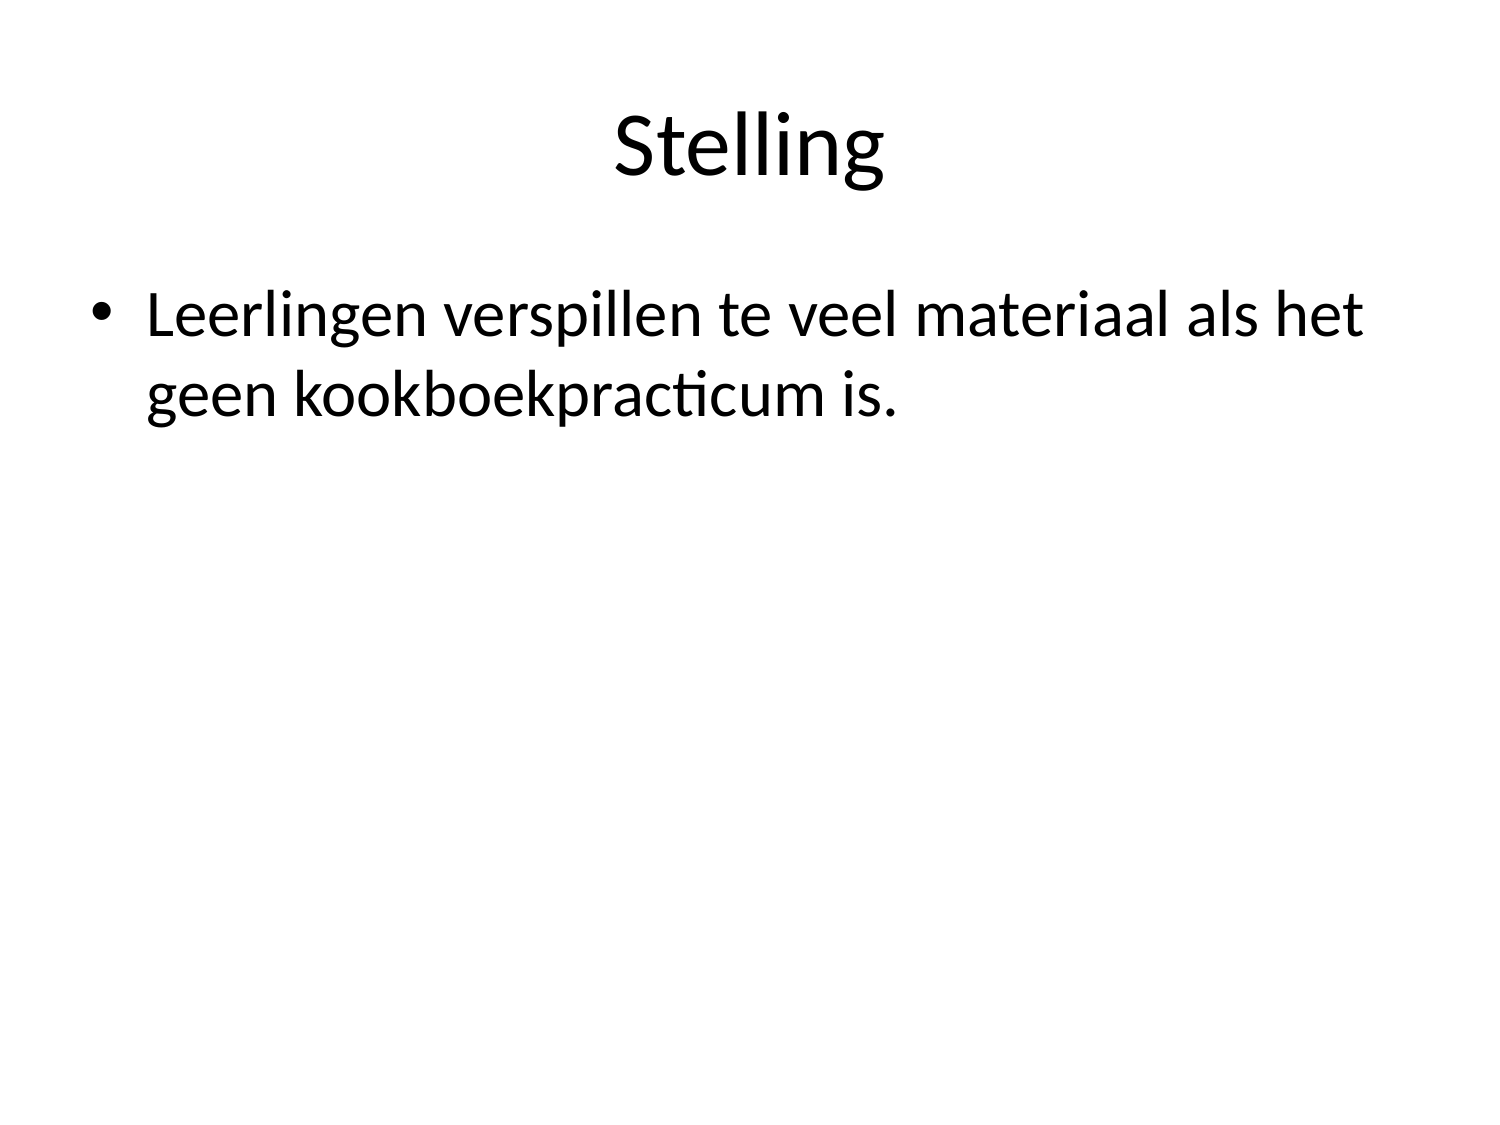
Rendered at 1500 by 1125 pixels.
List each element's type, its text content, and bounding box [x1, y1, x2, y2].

title Stelling [75, 45, 1425, 233]
list Leerlingen verspillen te veel materiaal als het geen kookboekpracticum is. [75, 262, 1425, 1005]
